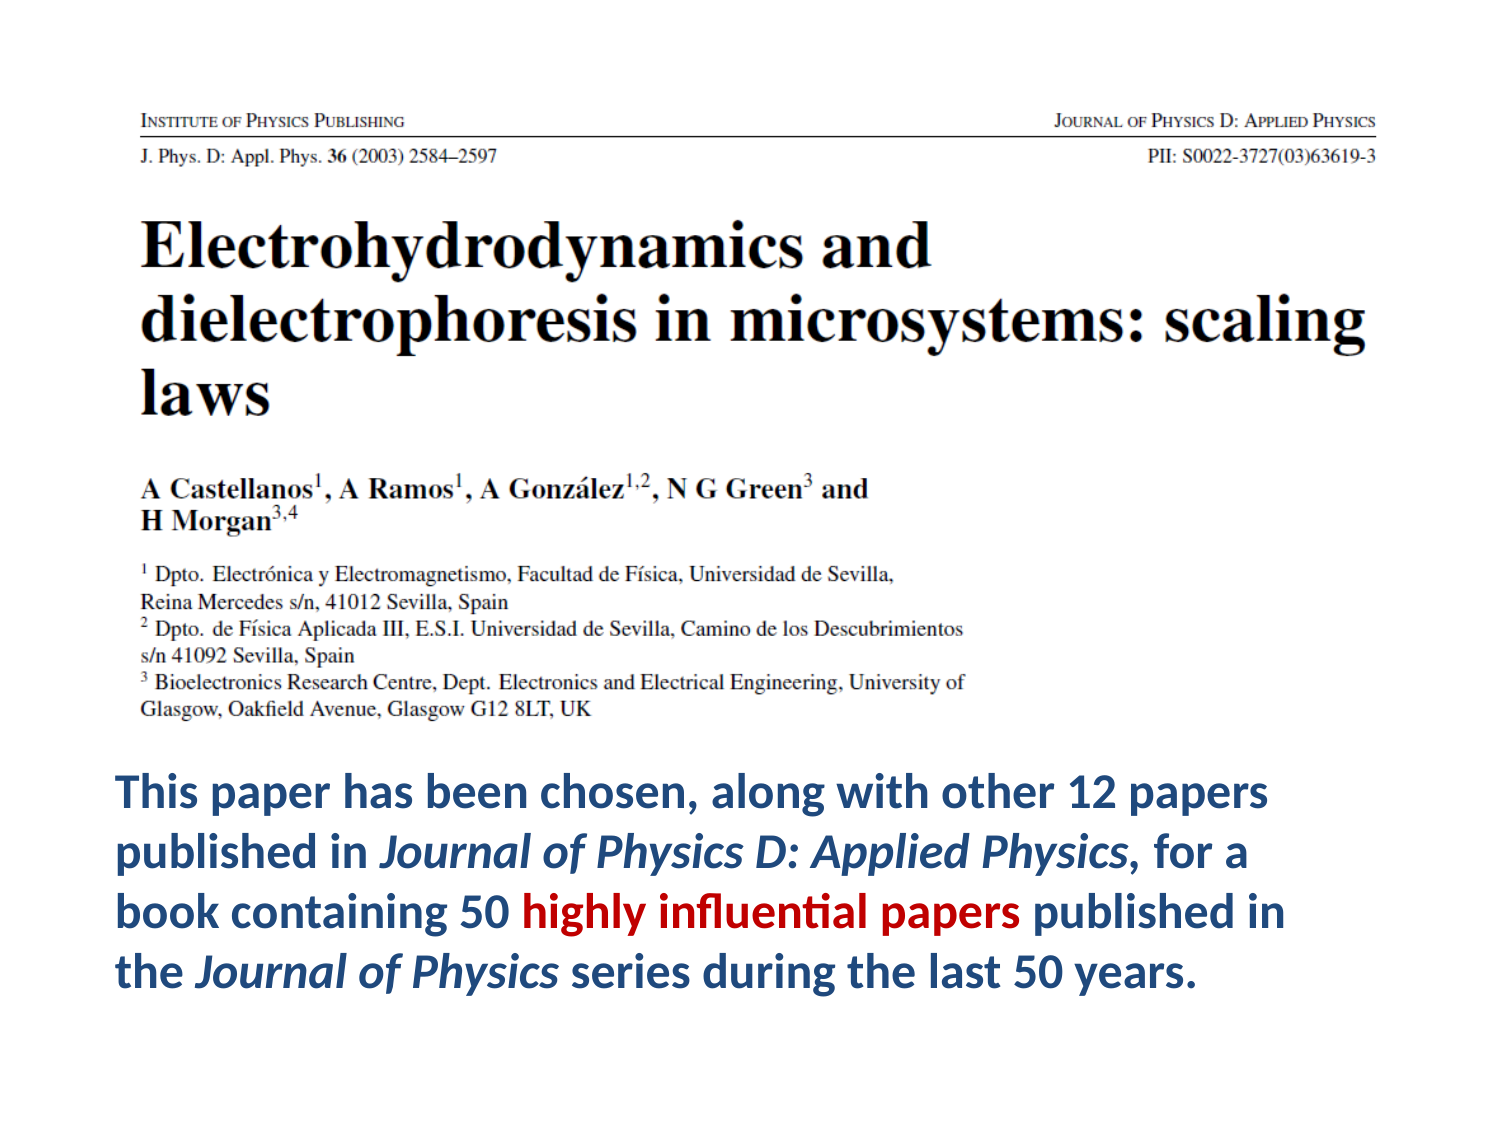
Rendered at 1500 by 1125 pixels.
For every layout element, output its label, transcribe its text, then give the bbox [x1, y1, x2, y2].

text_box This paper has been chosen, along with other 12 papers published in Journal of Physics D: Applied Physics, for a book containing 50 highly influential papers published in the Journal of Physics series during the last 50 years. [100, 751, 1365, 1067]
picture [64, 42, 1436, 739]
